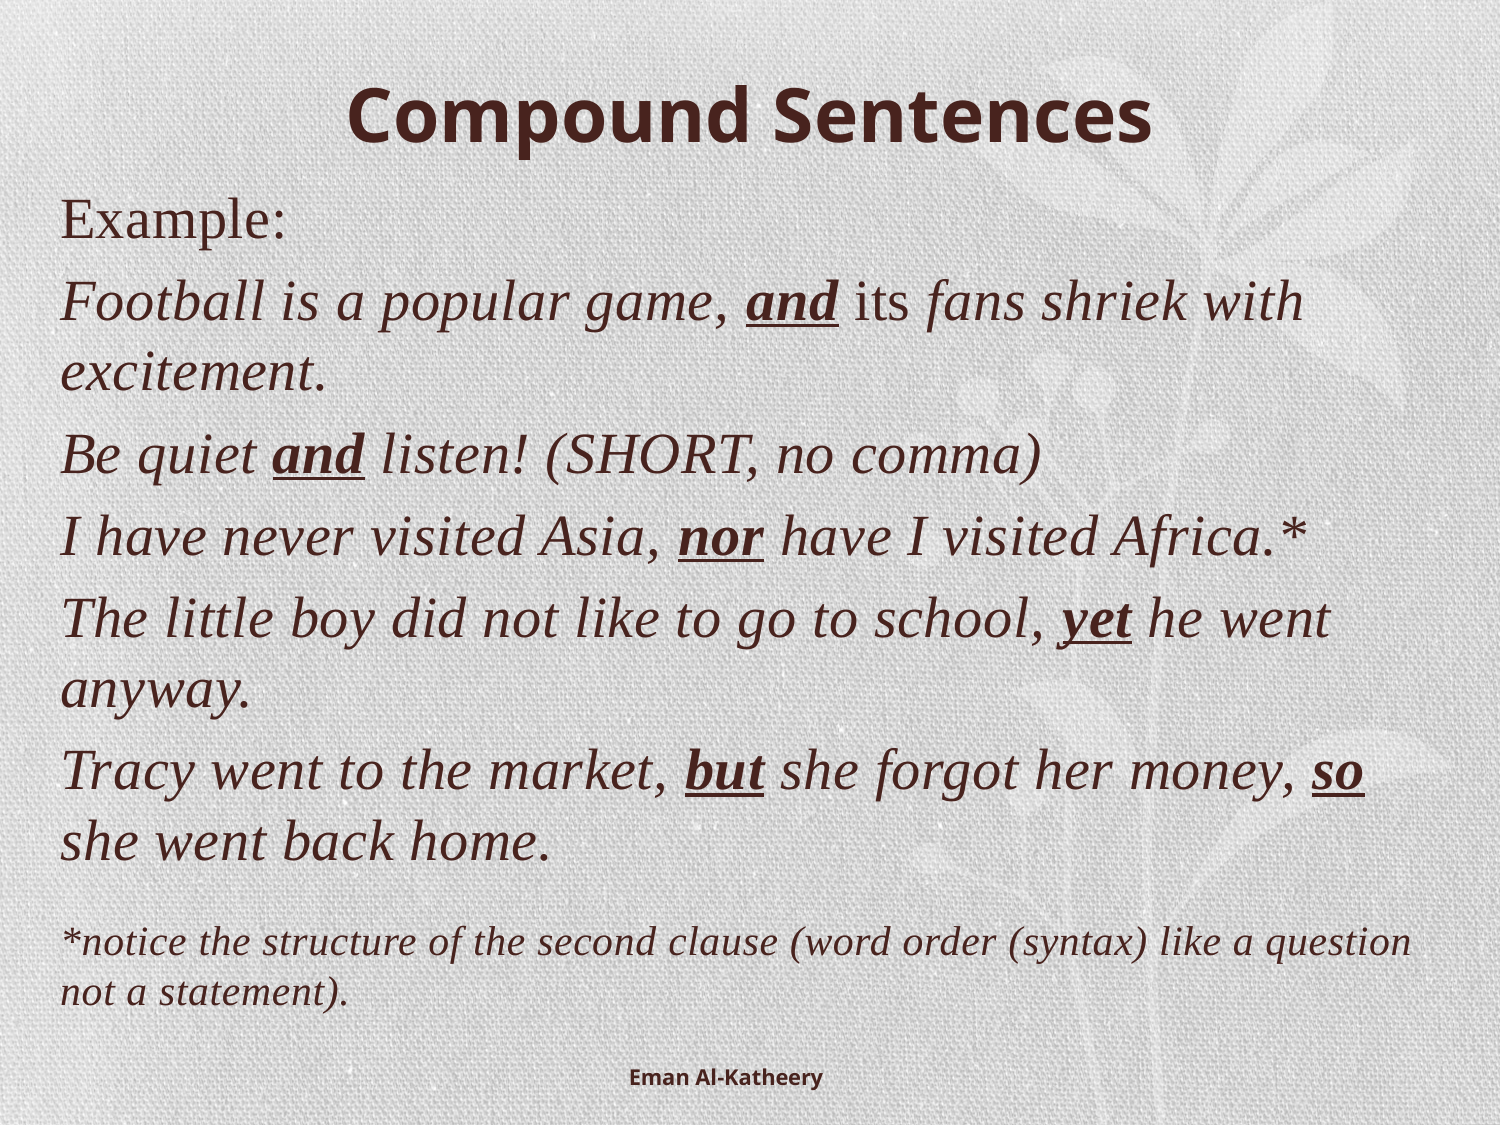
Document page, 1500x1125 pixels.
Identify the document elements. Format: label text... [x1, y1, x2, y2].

footer Eman Al-Katheery [614, 1054, 1285, 1103]
list Example: Football is a popular game, and its fans shriek with excitement. Be quiet and listen! (SHORT, no comma) I have never visited Asia, nor have I visited Africa.* The little boy did not like to go to school, yet he went anyway. Tracy went to the market, but she forgot her money, so she went back home. *notice the structure of the second clause (word order (syntax) like a question not a statement). [45, 172, 1471, 1071]
title Compound Sentences [45, 30, 1455, 166]
